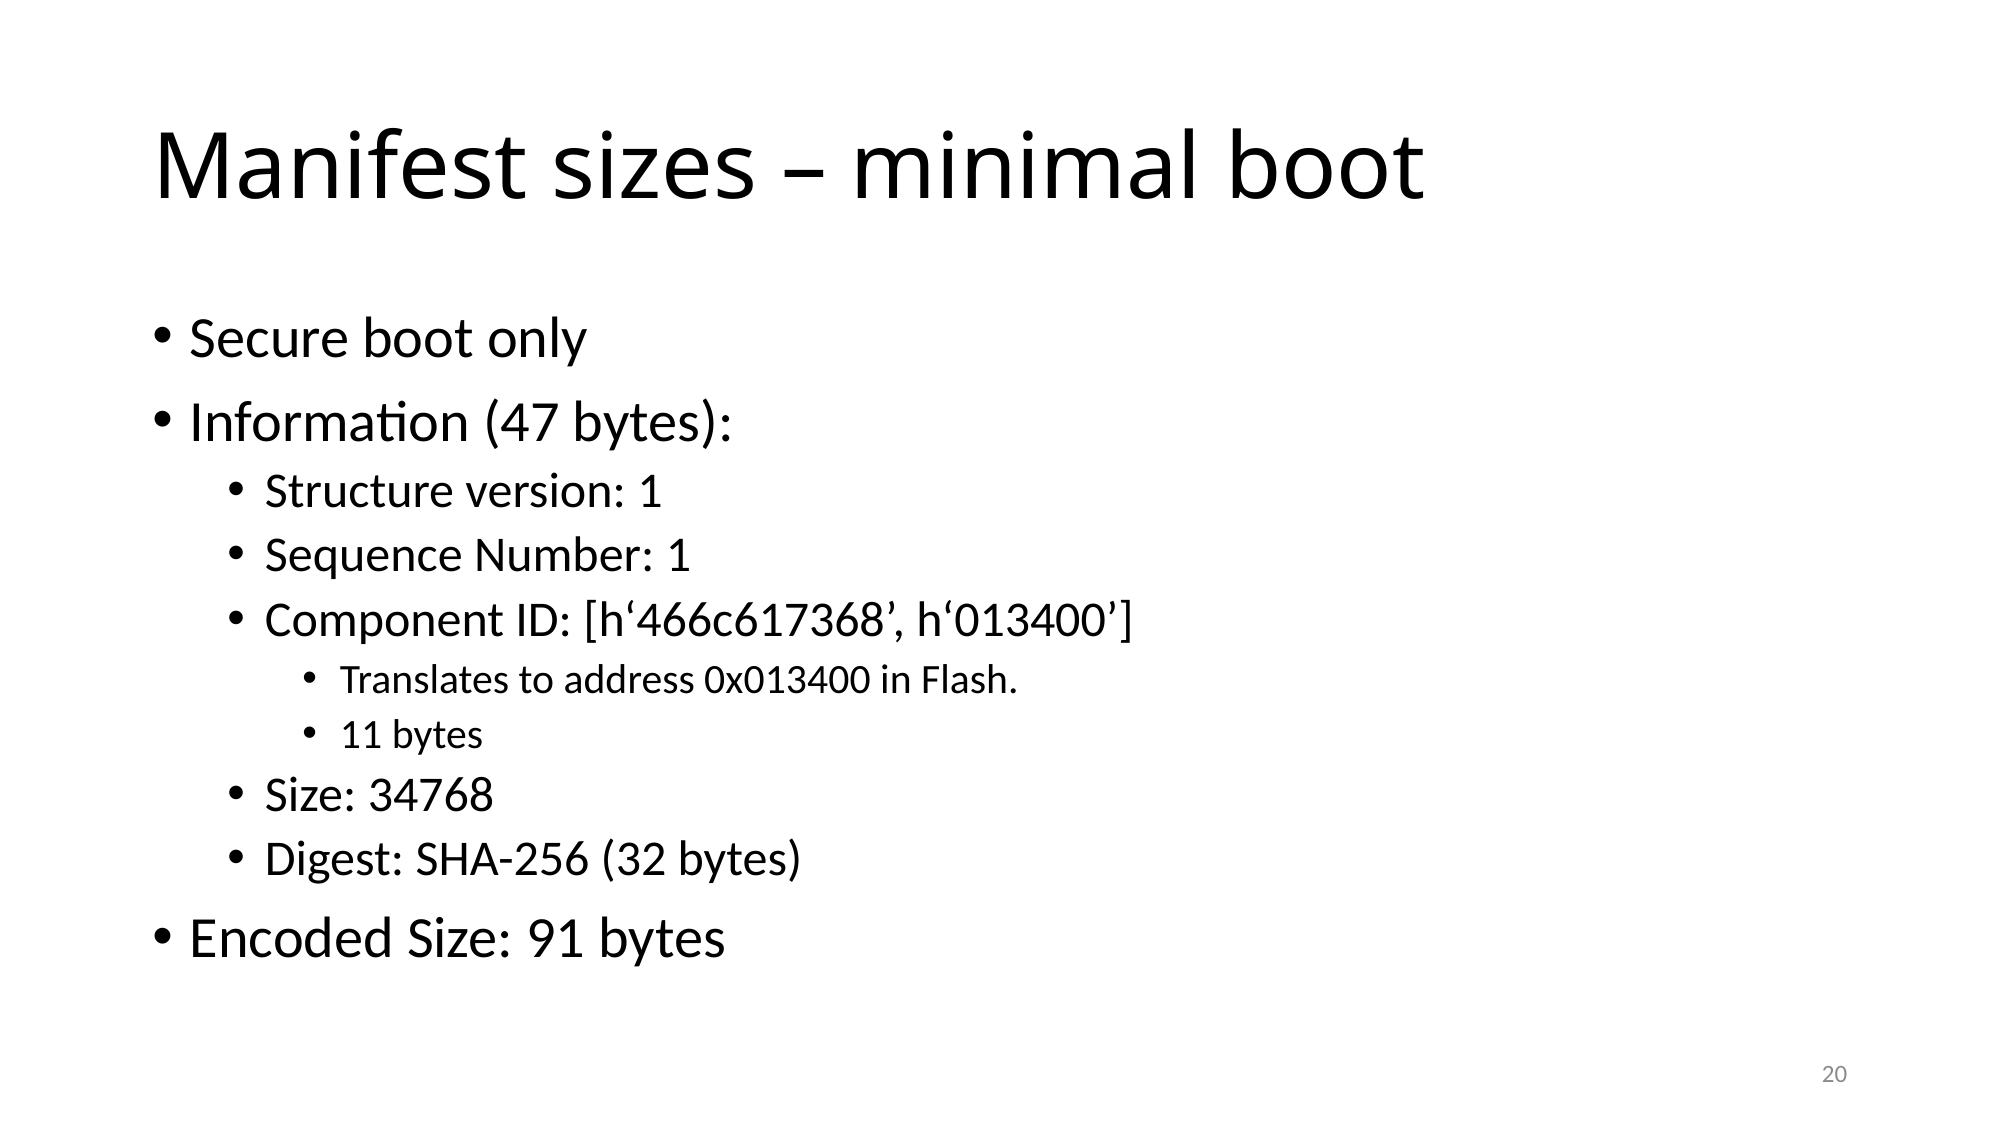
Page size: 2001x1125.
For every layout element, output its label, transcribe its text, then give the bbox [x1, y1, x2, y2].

title Manifest sizes – minimal boot [137, 59, 1863, 278]
list Secure boot only Information (47 bytes): Structure version: 1 Sequence Number: 1 Component ID: [h‘466c617368’, h‘013400’] Translates to address 0x013400 in Flash. 11 bytes Size: 34768 Digest: SHA-256 (32 bytes) Encoded Size: 91 bytes [137, 299, 1863, 1014]
slide_number 19 [1412, 1042, 1863, 1103]
